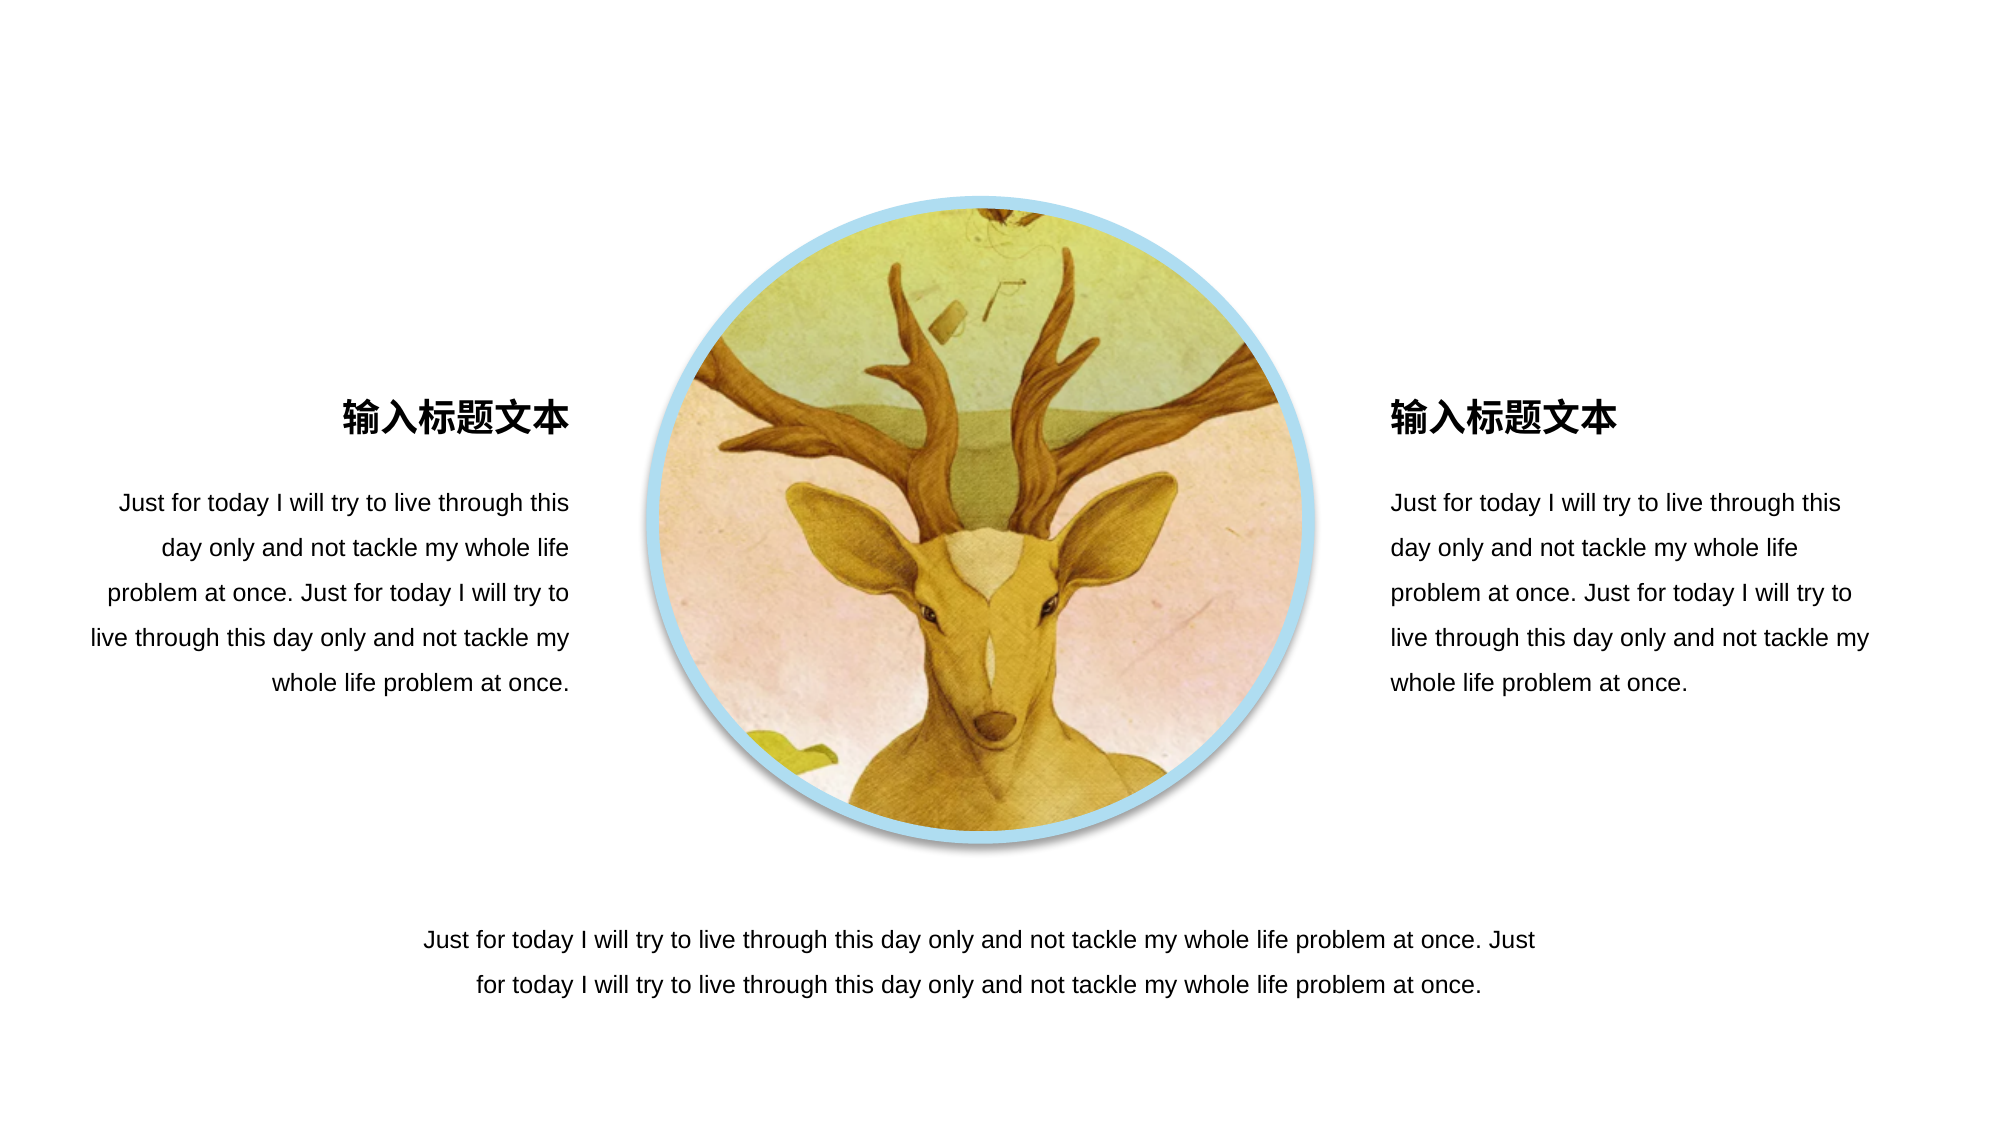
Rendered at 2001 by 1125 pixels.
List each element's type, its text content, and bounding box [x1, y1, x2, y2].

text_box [1375, 386, 1904, 750]
picture [652, 202, 1309, 838]
text_box Just for today I will try to live through this day only and not tackle my whole life problem at once. Just for today I will try to live through this day only and not tackle my whole life problem at once. [407, 901, 1554, 1025]
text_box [57, 386, 586, 750]
